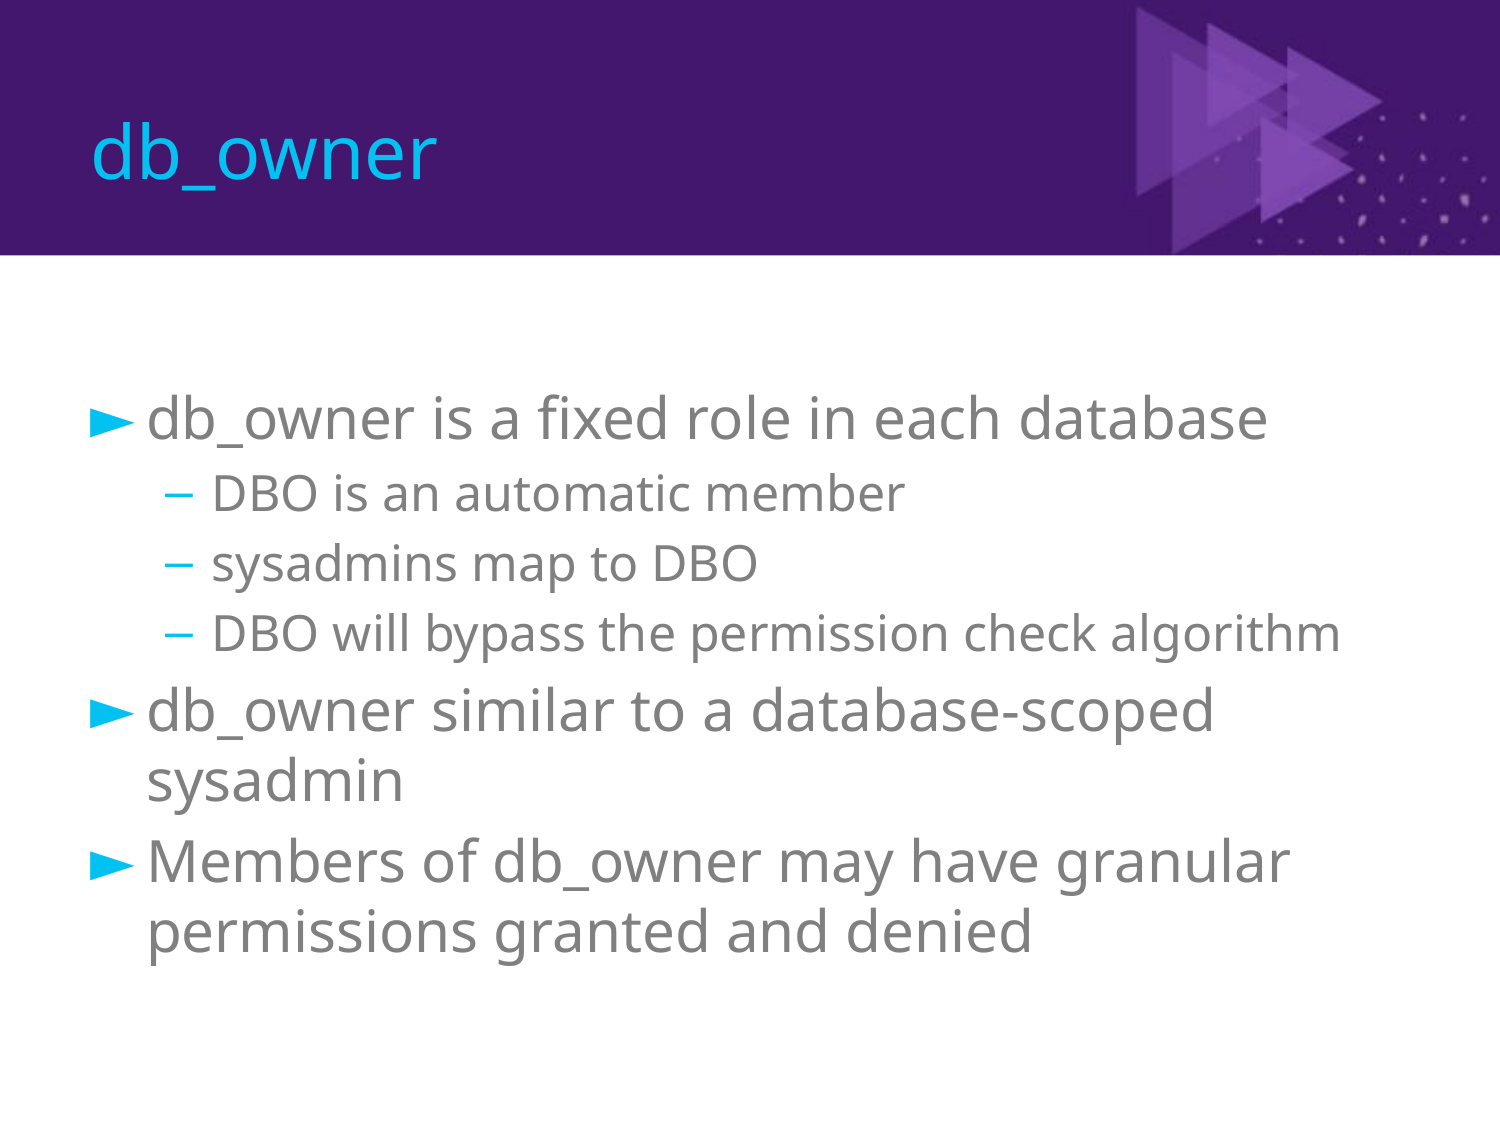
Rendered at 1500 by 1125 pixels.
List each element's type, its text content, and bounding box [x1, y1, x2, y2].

title db_owner [75, 56, 1425, 244]
list db_owner is a fixed role in each database DBO is an automatic member sysadmins map to DBO DBO will bypass the permission check algorithm db_owner similar to a database-scoped sysadmin Members of db_owner may have granular permissions granted and denied [75, 373, 1425, 1005]
picture [0, 0, 1500, 255]
